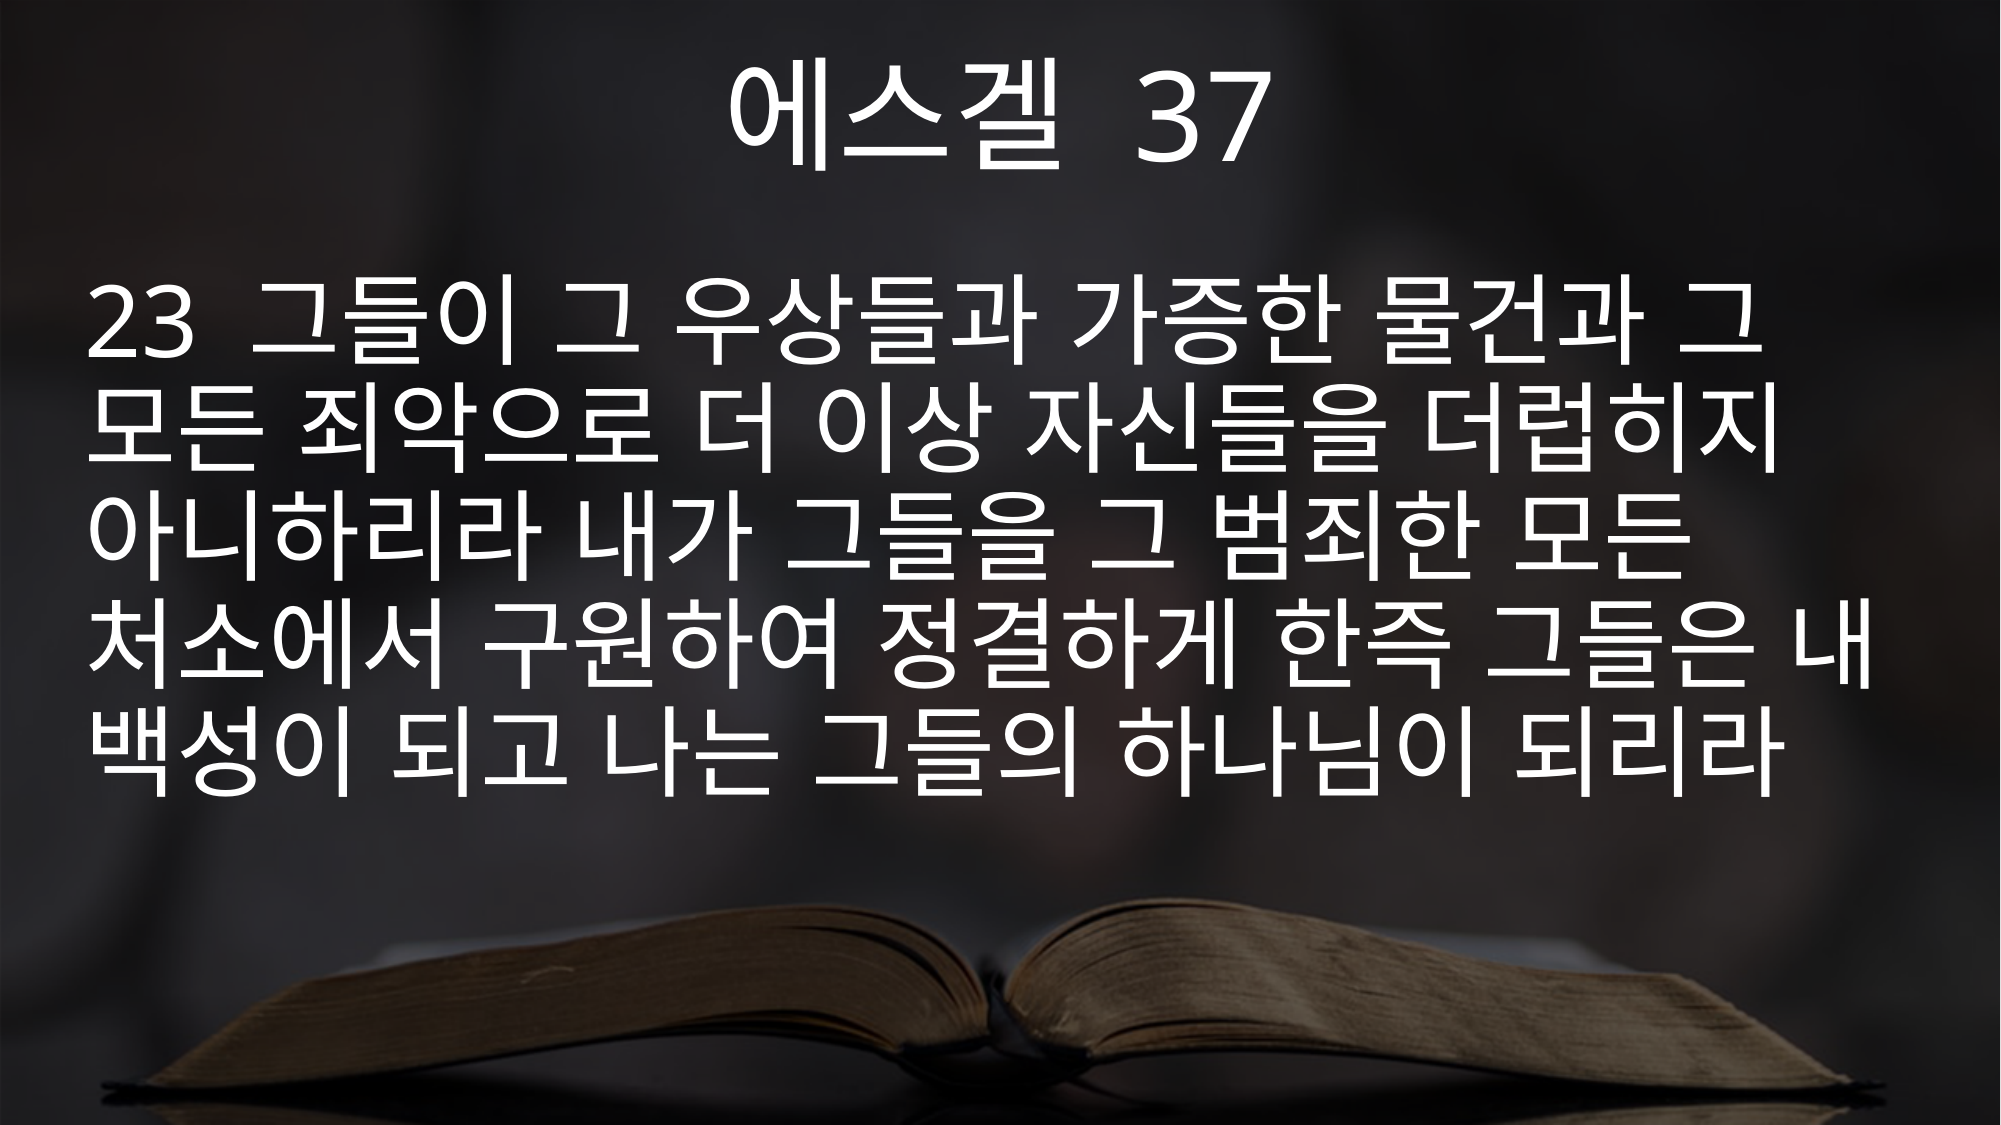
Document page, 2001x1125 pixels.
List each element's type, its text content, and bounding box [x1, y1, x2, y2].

footer 에스겔 37 [0, 32, 2000, 192]
picture [0, 0, 2001, 1125]
list 23 그들이 그 우상들과 가증한 물건과 그 모든 죄악으로 더 이상 자신들을 더럽히지 아니하리라 내가 그들을 그 범죄한 모든 처소에서 구원하여 정결하게 한즉 그들은 내 백성이 되고 나는 그들의 하나님이 되리라 [69, 263, 1953, 423]
